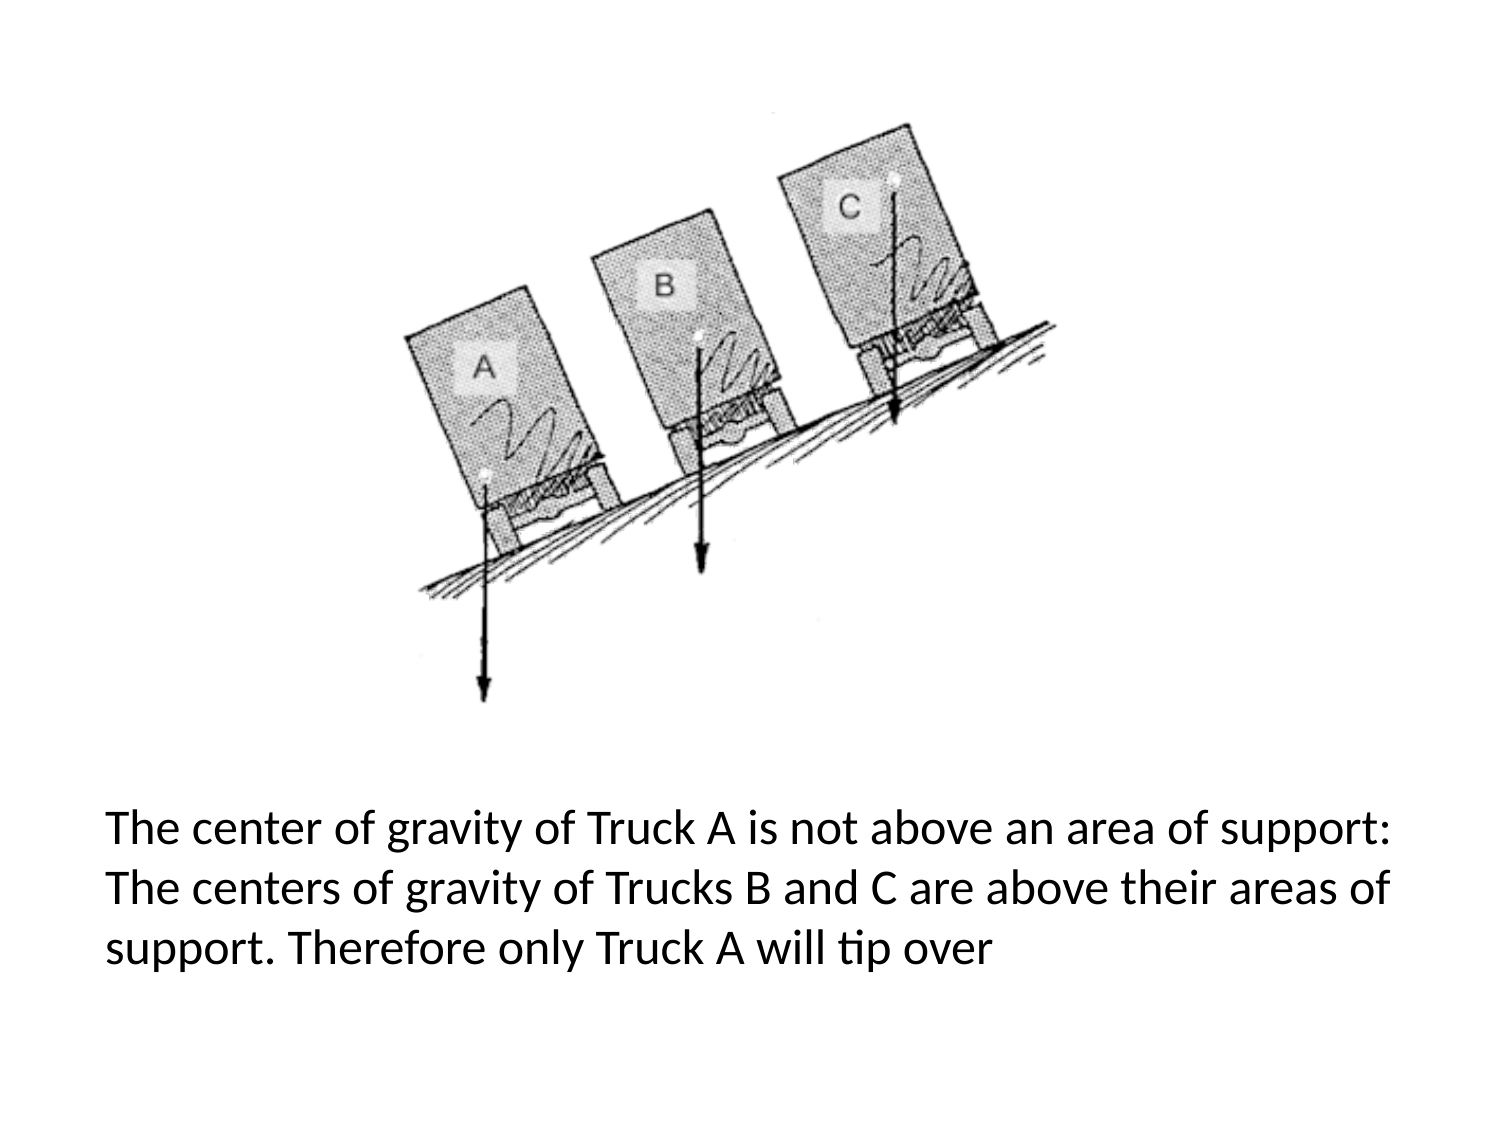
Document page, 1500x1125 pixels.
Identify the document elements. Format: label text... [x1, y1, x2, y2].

text_box The center of gravity of Truck A is not above an area of support: The centers of gravity of Trucks B and C are above their areas of support. Therefore only Truck A will tip over [90, 787, 1445, 982]
picture [390, 112, 1067, 713]
